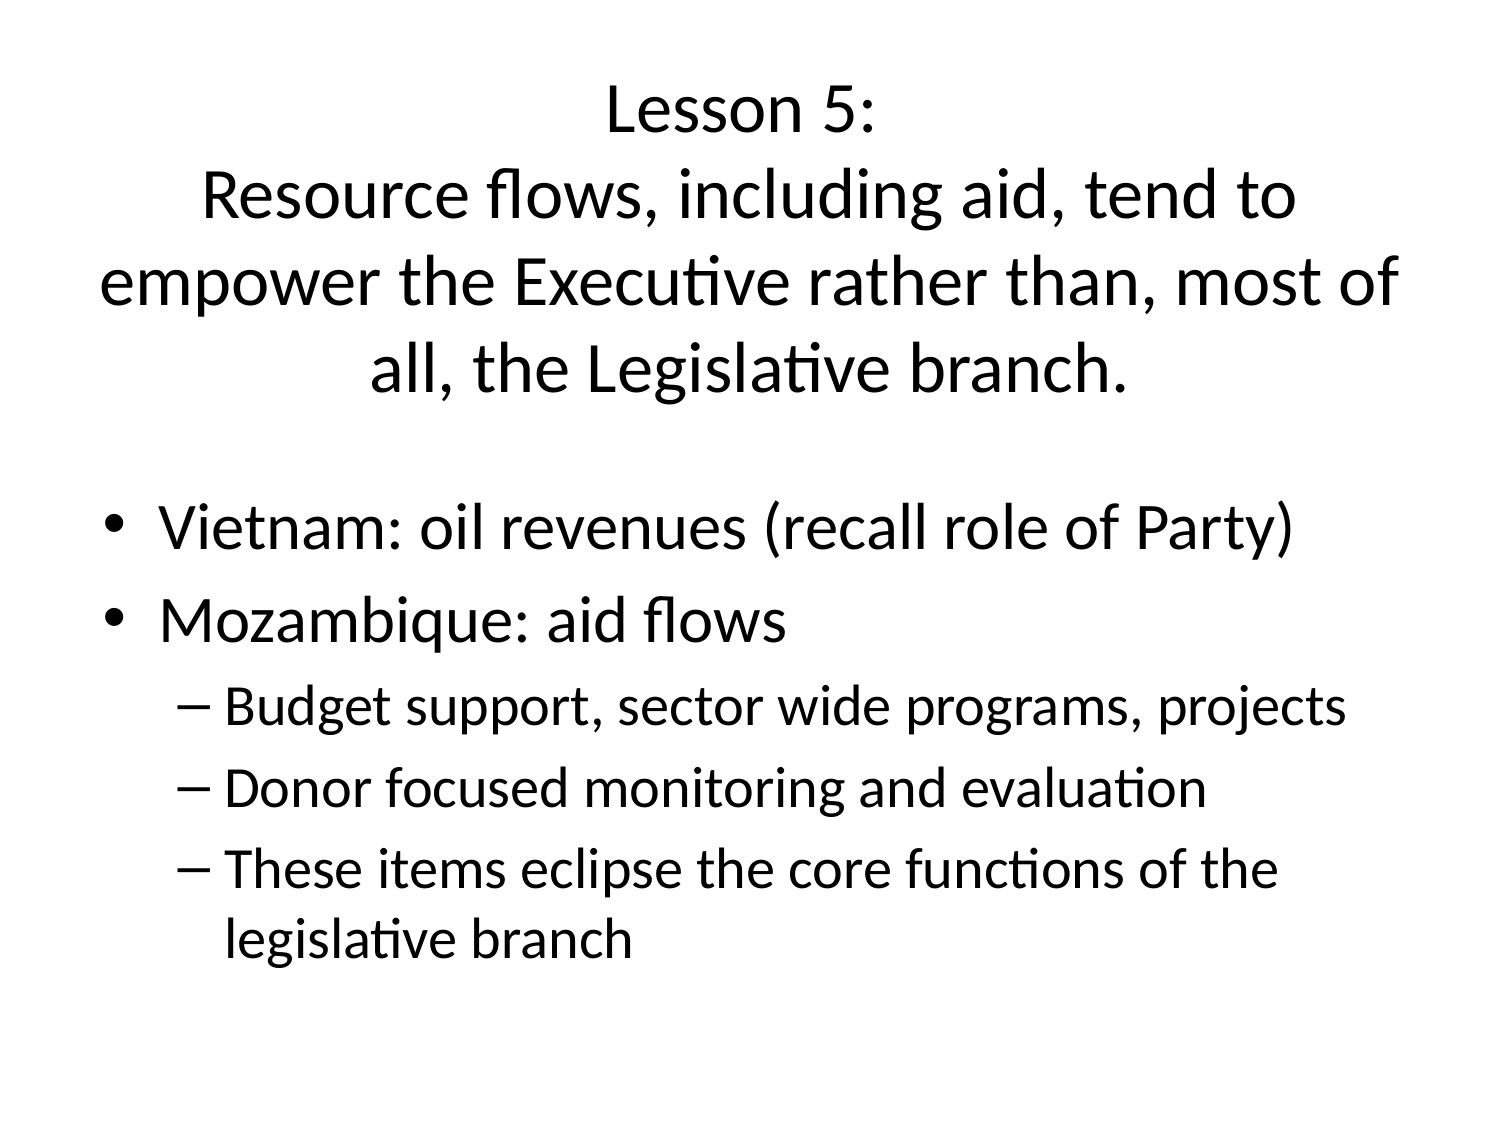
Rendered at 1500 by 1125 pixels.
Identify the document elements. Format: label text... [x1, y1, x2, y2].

title Lesson 5: Resource flows, including aid, tend to empower the Executive rather than, most of all, the Legislative branch. [75, 50, 1425, 513]
list Vietnam: oil revenues (recall role of Party) Mozambique: aid flows Budget support, sector wide programs, projects Donor focused monitoring and evaluation These items eclipse the core functions of the legislative branch [87, 474, 1438, 1025]
